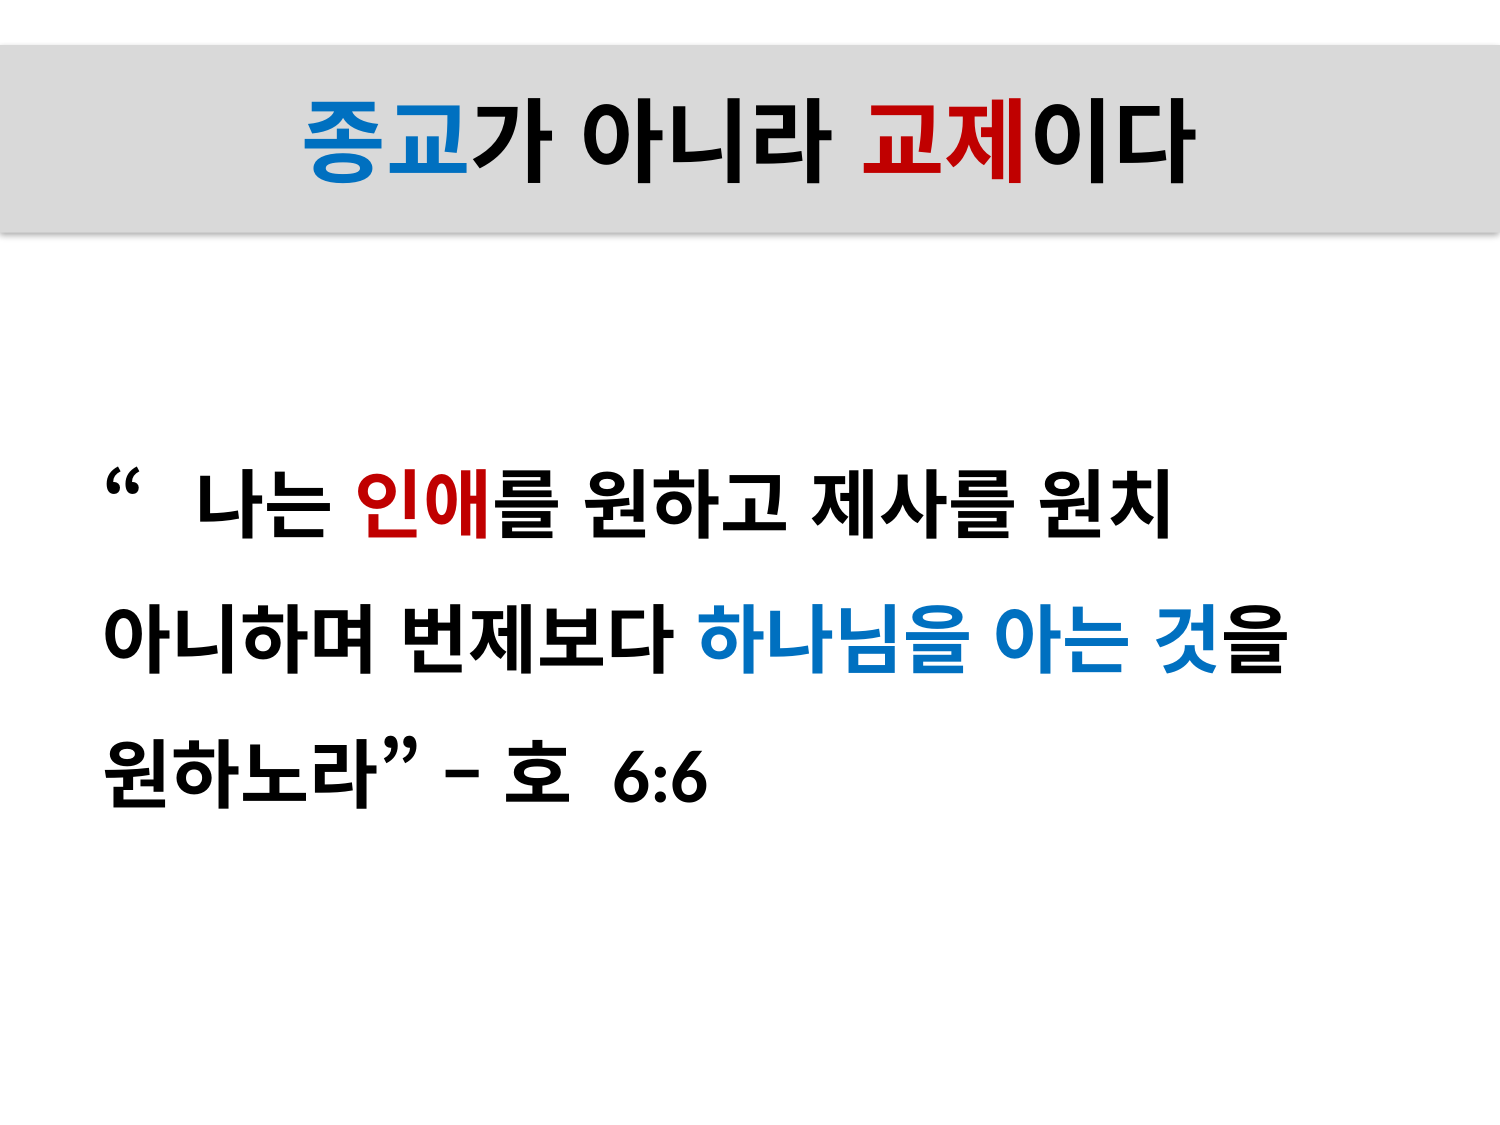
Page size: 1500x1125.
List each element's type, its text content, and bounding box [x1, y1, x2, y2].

title 종교가 아니라 교제이다 [0, 44, 1500, 233]
list “나는 인애를 원하고 제사를 원치 아니하며 번제보다 하나님을 아는 것을 원하노라” – 호 6:6 [87, 299, 1438, 825]
